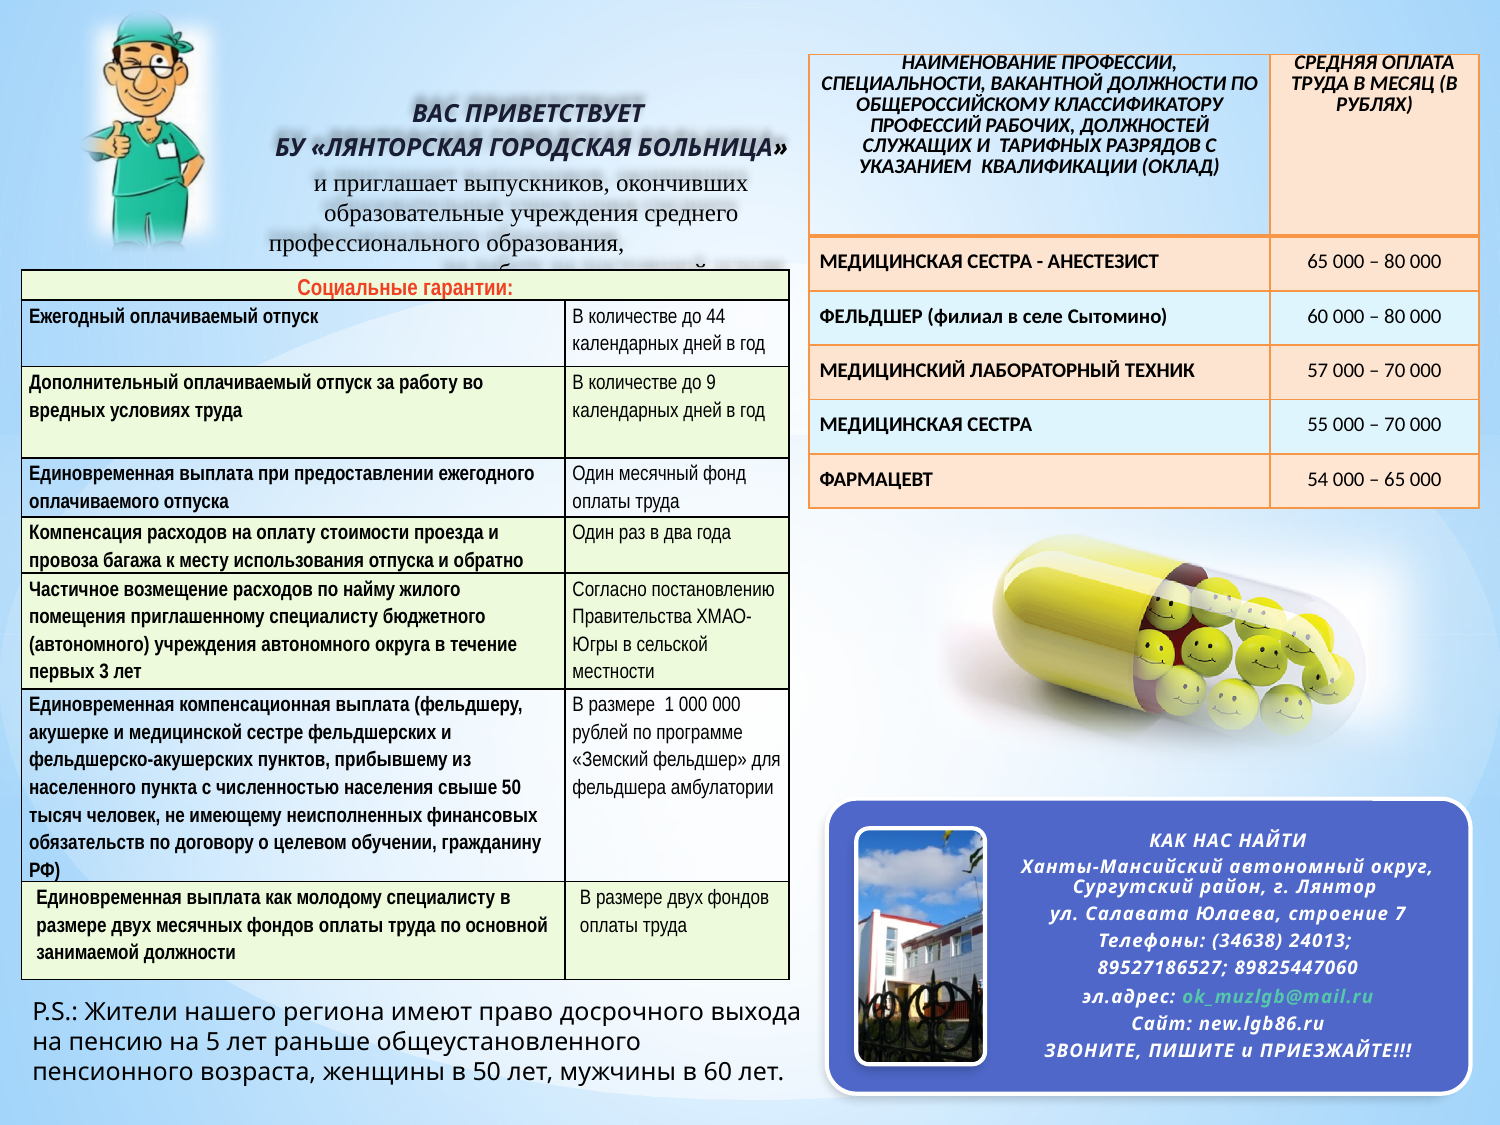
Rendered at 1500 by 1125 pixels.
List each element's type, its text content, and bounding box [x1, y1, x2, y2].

table_cell ФАРМАЦЕВТ [810, 455, 1269, 507]
table_cell 65 000 – 80 000 [1271, 238, 1478, 290]
table_cell 60 000 – 80 000 [1271, 292, 1478, 344]
table_cell Единовременная выплата как молодому специалисту в размере двух месячных фондов оплаты труда по основной занимаемой должности [22, 882, 564, 979]
table_header СРЕДНЯЯ ОПЛАТА ТРУДА В МЕСЯЦ (В РУБЛЯХ) [1271, 55, 1478, 234]
table_cell Компенсация расходов на оплату стоимости проезда и провоза багажа к месту использования отпуска и обратно [22, 518, 564, 572]
table_cell Частичное возмещение расходов по найму жилого помещения приглашенному специалисту бюджетного (автономного) учреждения автономного округа в течение первых 3 лет [22, 574, 564, 688]
table_cell Один месячный фонд оплаты труда [566, 459, 788, 516]
table_cell В количестве до 44 календарных дней в год [566, 301, 788, 366]
table_cell В количестве до 9 календарных дней в год [566, 367, 788, 457]
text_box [826, 798, 1471, 1094]
table_cell Единовременная выплата при предоставлении ежегодного оплачиваемого отпуска [22, 459, 564, 516]
table_cell МЕДИЦИНСКАЯ СЕСТРА [810, 400, 1269, 453]
table_header Социальные гарантии: [22, 271, 788, 299]
table_cell МЕДИЦИНСКАЯ СЕСТРА - АНЕСТЕЗИСТ [810, 238, 1269, 290]
table_cell 55 000 – 70 000 [1271, 400, 1478, 453]
table_cell Согласно постановлению Правительства ХМАО-Югры в сельской местности [566, 574, 788, 688]
table_cell В размере двух фондов оплаты труда [566, 882, 788, 979]
picture [891, 508, 1456, 774]
table_cell ФЕЛЬДШЕР (филиал в селе Сытомино) [810, 292, 1269, 344]
table_cell 57 000 – 70 000 [1271, 346, 1478, 399]
table_header НАИМЕНОВАНИЕ ПРОФЕССИИ, СПЕЦИАЛЬНОСТИ, ВАКАНТНОЙ ДОЛЖНОСТИ ПО ОБЩЕРОССИЙСКОМУ КЛАССИФИКАТОРУ ПРОФЕССИЙ РАБОЧИХ, ДОЛЖНОСТЕЙ СЛУЖАЩИХ И ТАРИФНЫХ РАЗРЯДОВ С УКАЗАНИЕМ КВАЛИФИКАЦИИ (ОКЛАД) [810, 55, 1269, 234]
text_box P.S.: Жители нашего региона имеют право досрочного выхода на пенсию на 5 лет раньше общеустановленного пенсионного возраста, женщины в 50 лет, мужчины в 60 лет. [17, 987, 821, 1093]
table_cell МЕДИЦИНСКИЙ ЛАБОРАТОРНЫЙ ТЕХНИК [810, 346, 1269, 399]
table_cell Ежегодный оплачиваемый отпуск [22, 301, 564, 366]
picture [76, 7, 231, 255]
table_cell Единовременная компенсационная выплата (фельдшеру, акушерке и медицинской сестре фельдшерских и фельдшерско-акушерских пунктов, прибывшему из населенного пункта с численностью населения свыше 50 тысяч человек, не имеющему неисполненных финансовых обязательств по договору о целевом обучении, гражданину РФ) [22, 690, 564, 881]
list ВАС ПРИВЕТСТВУЕТ БУ «ЛЯНТОРСКАЯ ГОРОДСКАЯ БОЛЬНИЦА» и приглашает выпускников, окончивших образовательные учреждения среднего профессионального образования, на работу на постоянной основе [253, 90, 808, 303]
table_cell 54 000 – 65 000 [1271, 455, 1478, 507]
table_cell Один раз в два года [566, 518, 788, 572]
table_cell Дополнительный оплачиваемый отпуск за работу во вредных условиях труда [22, 367, 564, 457]
table_cell В размере 1 000 000 рублей по программе «Земский фельдшер» для фельдшера амбулатории [566, 690, 788, 881]
